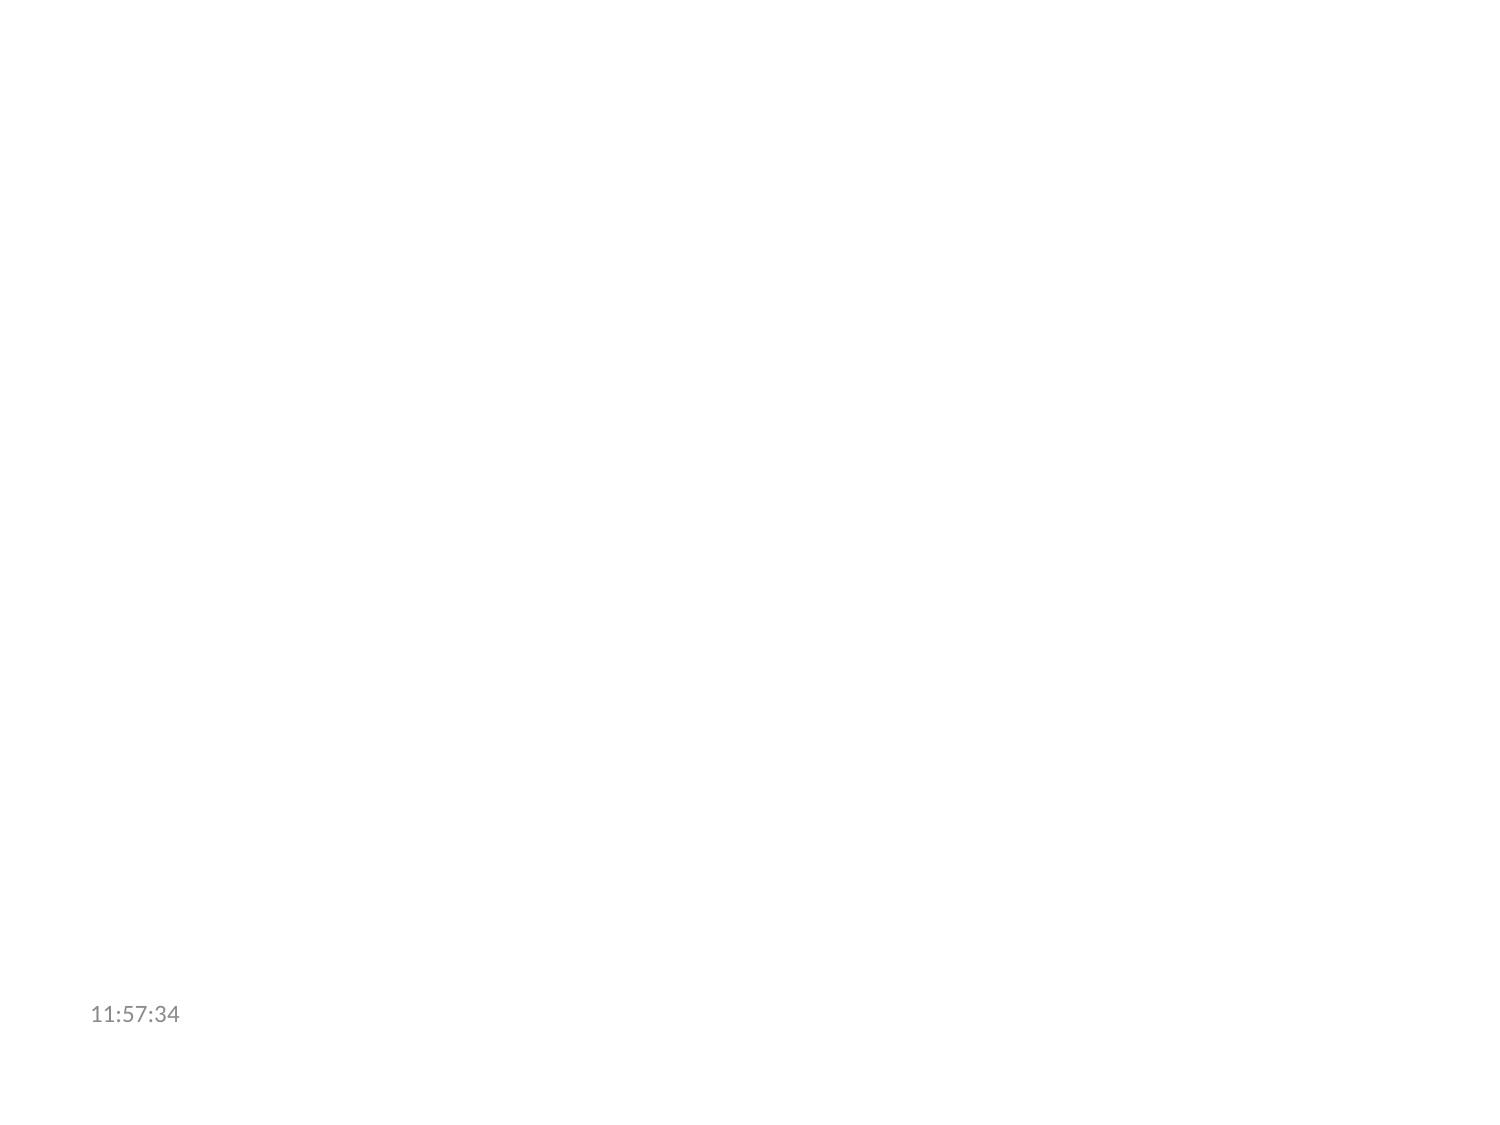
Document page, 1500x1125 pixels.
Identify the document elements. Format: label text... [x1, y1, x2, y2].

text_box 15:35:09 [75, 982, 425, 1043]
